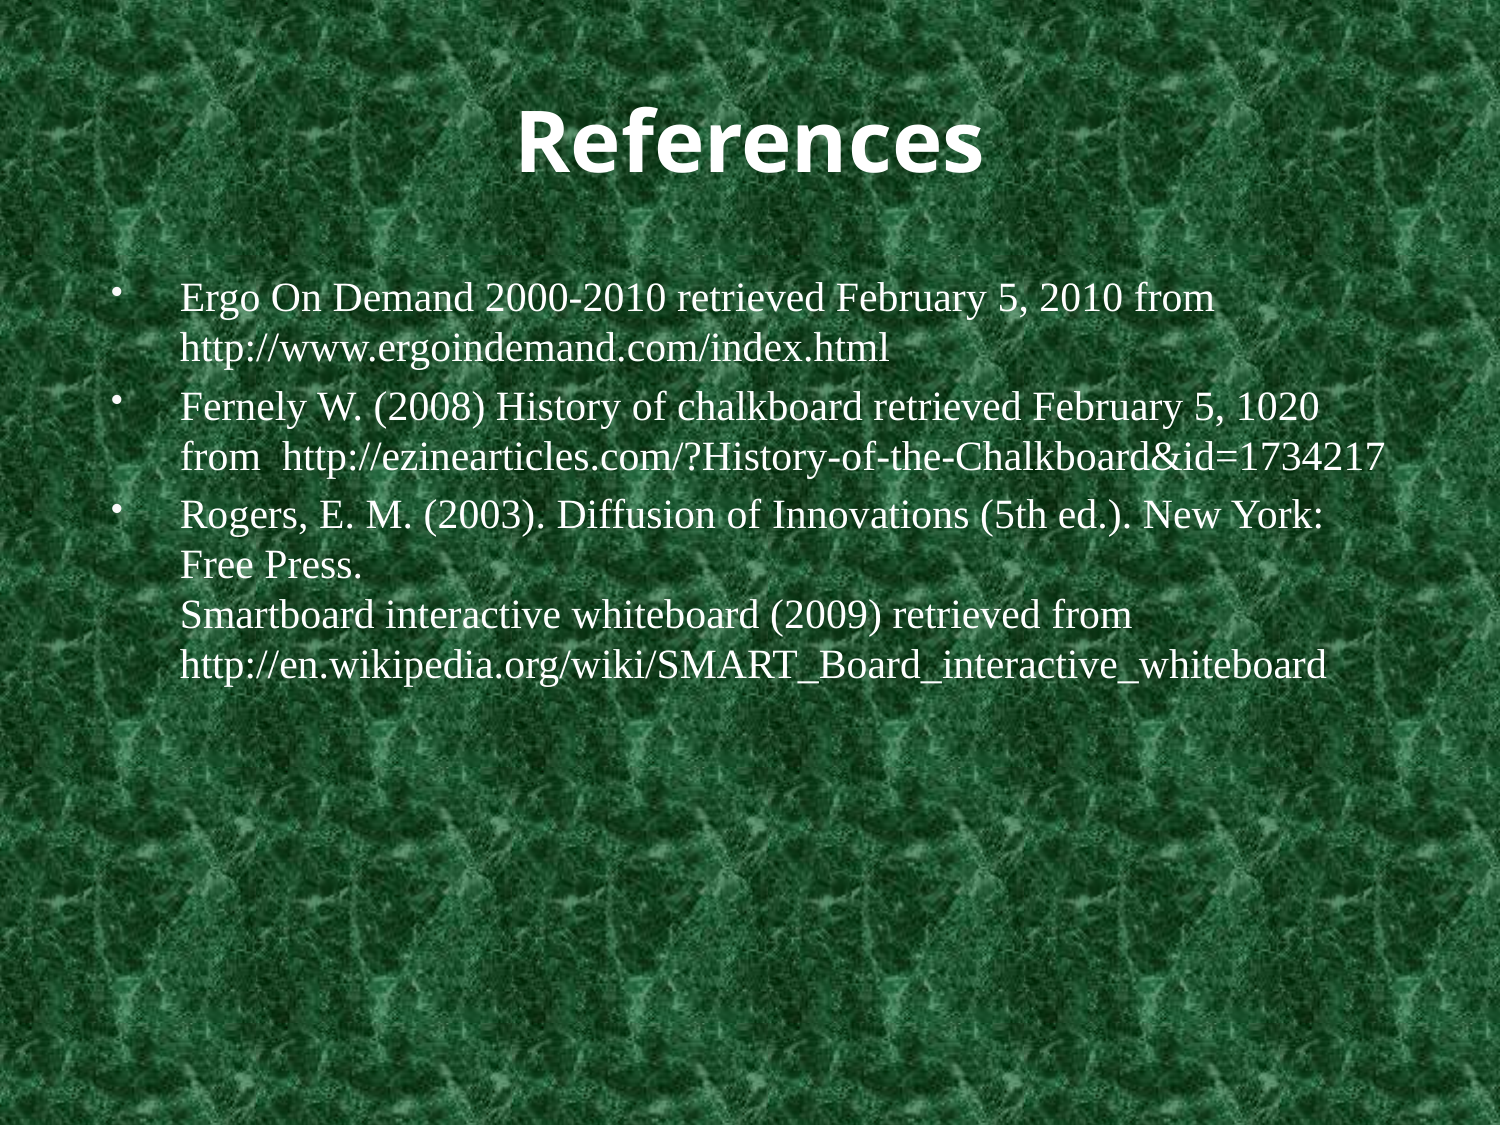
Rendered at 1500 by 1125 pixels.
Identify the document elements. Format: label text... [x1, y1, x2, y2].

picture [0, 0, 1500, 1125]
list Ergo On Demand 2000-2010 retrieved February 5, 2010 from http://www.ergoindemand.com/index.html Fernely W. (2008) History of chalkboard retrieved February 5, 1020 from http://ezinearticles.com/?History-of-the-Chalkboard&id=1734217 Rogers, E. M. (2003). Diffusion of Innovations (5th ed.). New York: Free Press. Smartboard interactive whiteboard (2009) retrieved from http://en.wikipedia.org/wiki/SMART_Board_interactive_whiteboard [74, 262, 1426, 1036]
title References [75, 45, 1425, 233]
